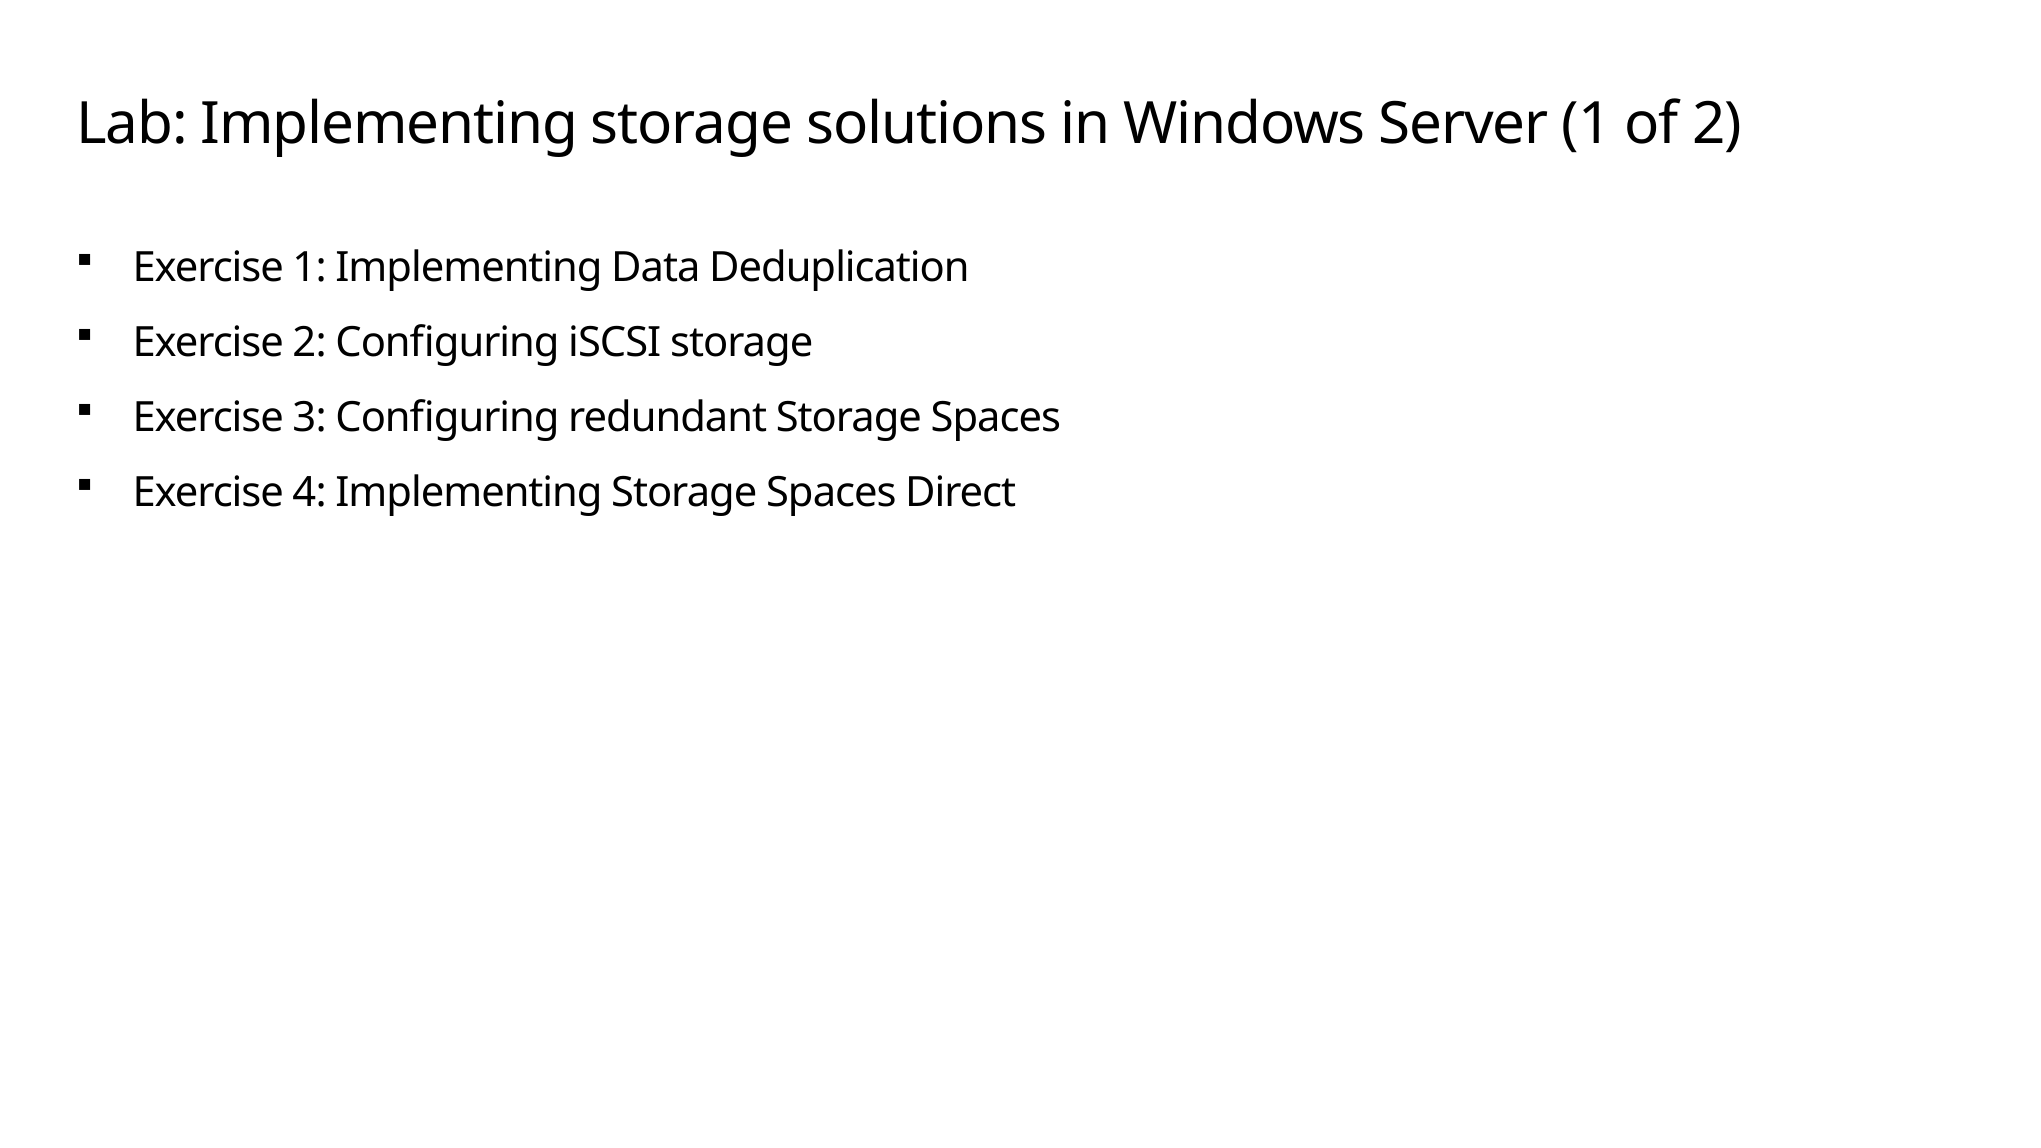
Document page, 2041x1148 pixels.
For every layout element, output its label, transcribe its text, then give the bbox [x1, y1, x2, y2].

title Lab: Implementing storage solutions in Windows Server (1 of 2) [76, 93, 1968, 161]
list Exercise 1: Implementing Data Deduplication Exercise 2: Configuring iSCSI storage Exercise 3: Configuring redundant Storage Spaces Exercise 4: Implementing Storage Spaces Direct [76, 240, 1970, 1074]
